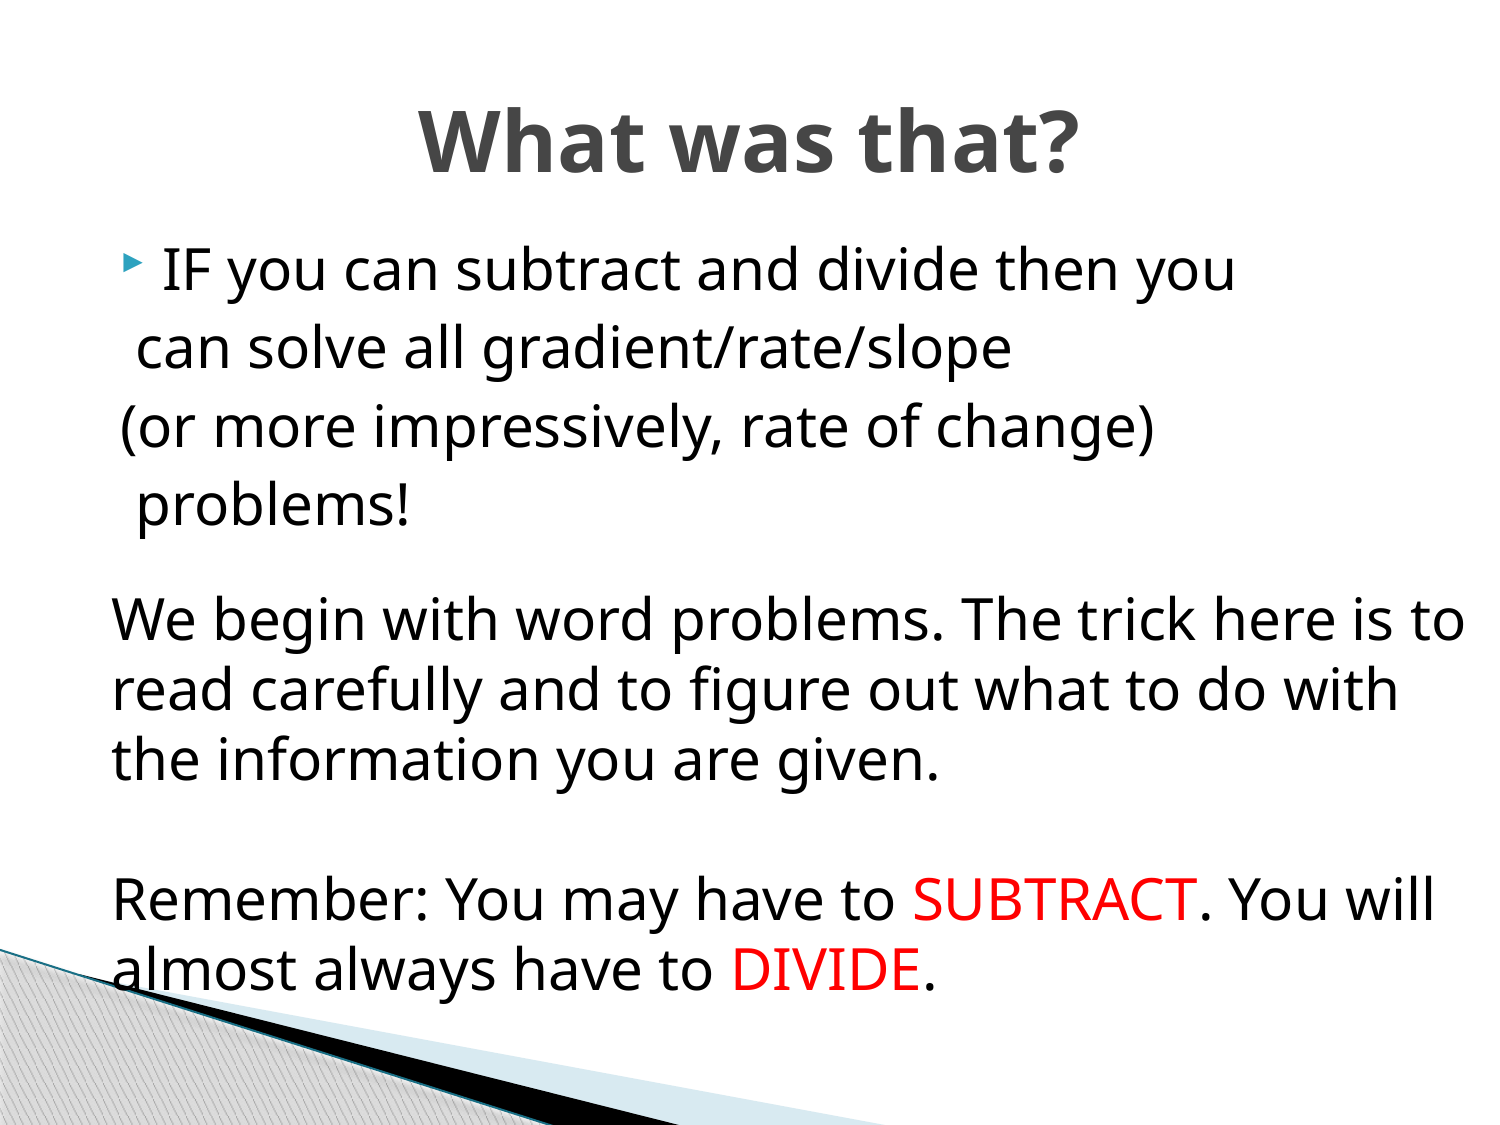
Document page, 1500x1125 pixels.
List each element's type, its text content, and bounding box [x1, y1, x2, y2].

text_box We begin with word problems. The trick here is to read carefully and to figure out what to do with the information you are given. Remember: You may have to SUBTRACT. You will almost always have to DIVIDE. [96, 574, 1500, 1010]
list IF you can subtract and divide then you can solve all gradient/rate/slope (or more impressively, rate of change) problems! [87, 233, 1413, 878]
title What was that? [75, 45, 1425, 233]
